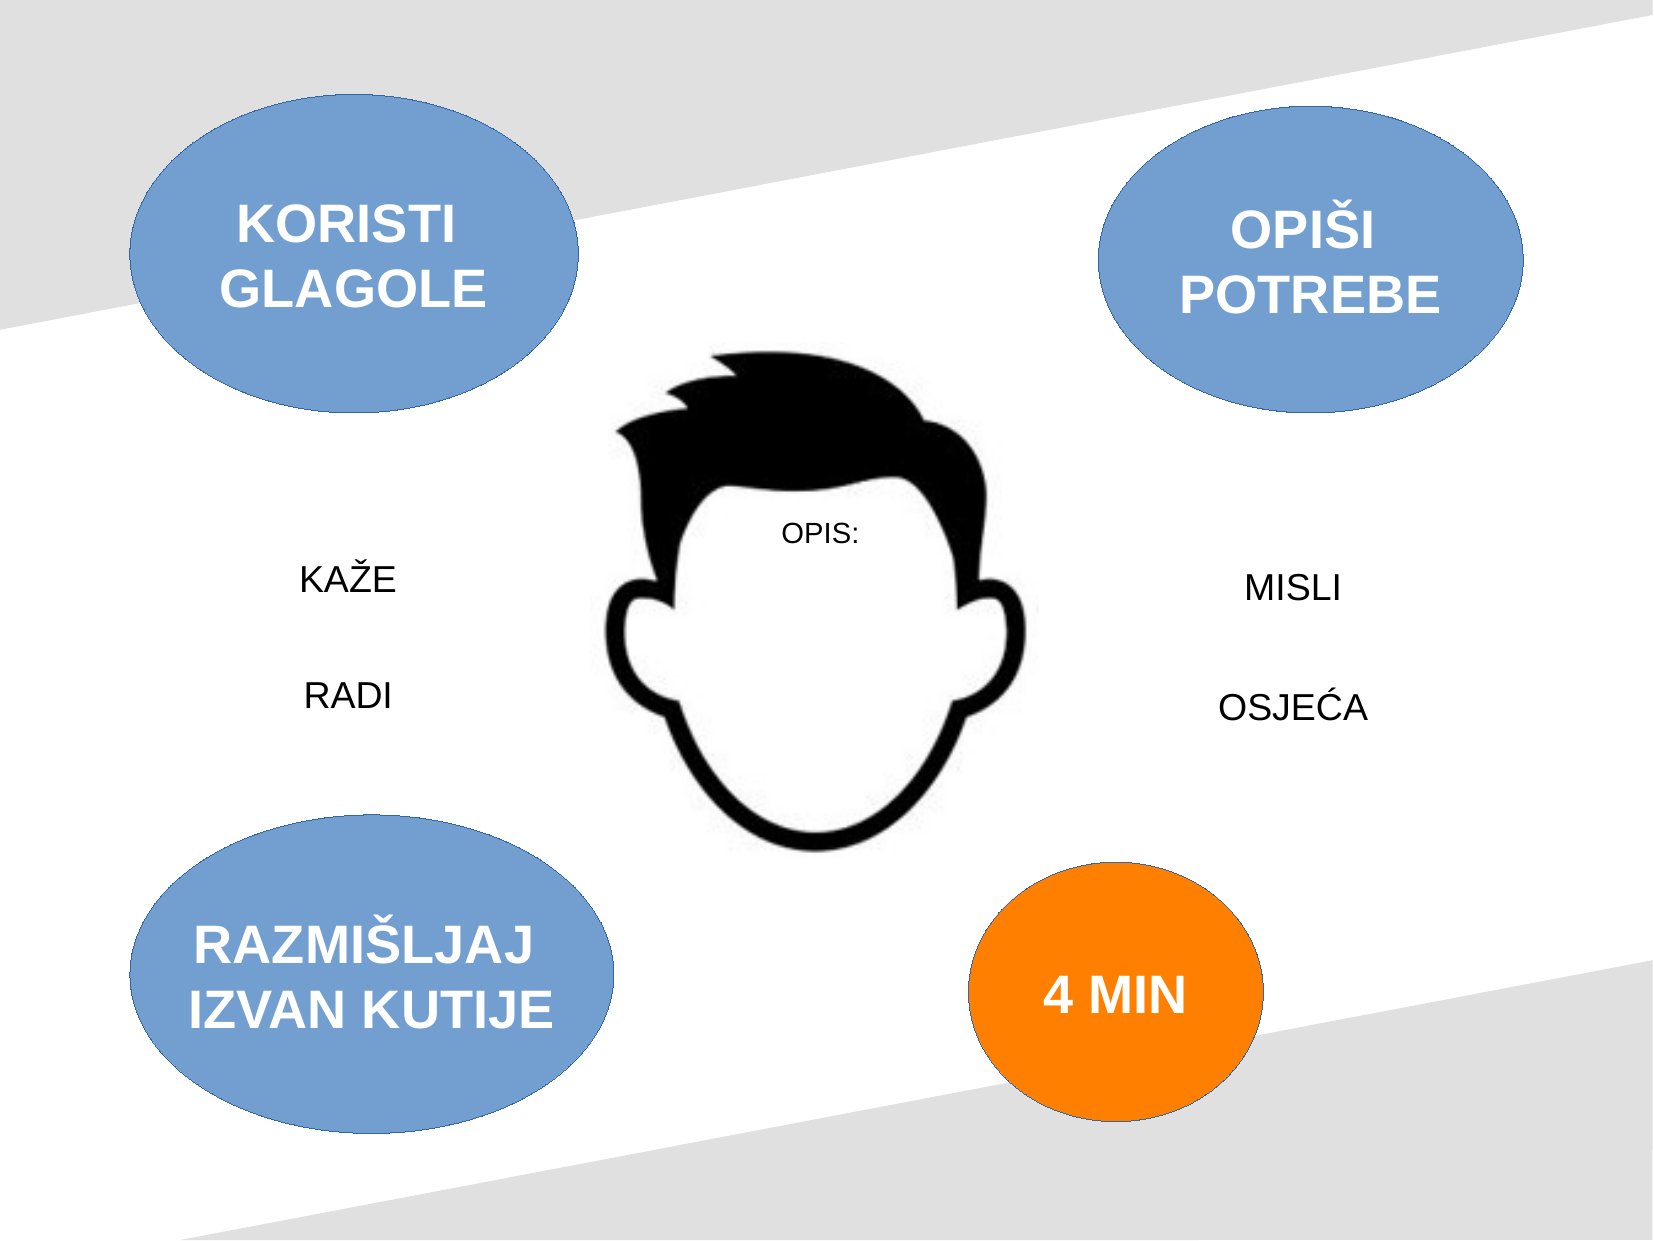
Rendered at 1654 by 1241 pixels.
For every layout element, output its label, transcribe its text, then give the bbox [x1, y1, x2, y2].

text_box 4 MIN [968, 862, 1264, 1122]
text_box KORISTI GLAGOLE [129, 94, 579, 413]
text_box RAZMIŠLJAJ IZVAN KUTIJE [129, 814, 614, 1134]
text_box OPIŠI POTREBE [1098, 106, 1524, 413]
picture [590, 342, 1040, 858]
text_box RADI [177, 663, 520, 724]
text_box MISLI [1122, 555, 1465, 615]
text_box KAŽE [177, 547, 520, 608]
text_box OSJEĆA [1122, 675, 1465, 736]
